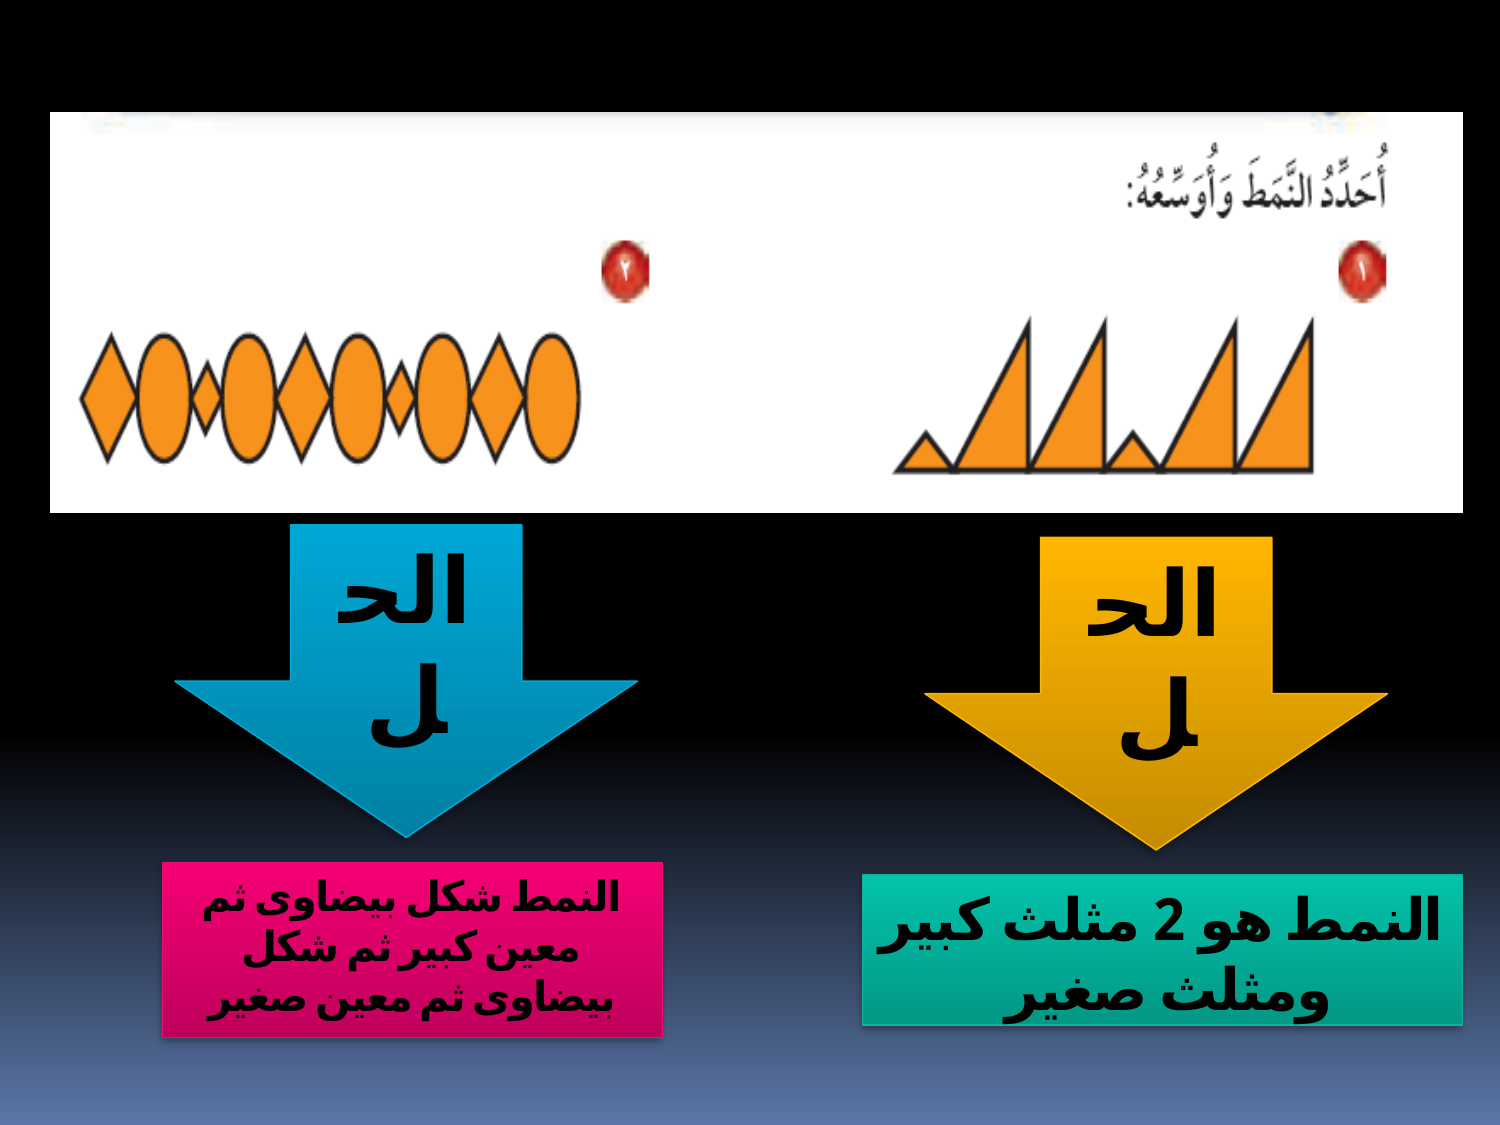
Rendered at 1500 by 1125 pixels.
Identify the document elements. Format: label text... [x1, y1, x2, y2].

text_box الحل [924, 536, 1389, 851]
text_box الحل [174, 524, 639, 839]
picture [49, 112, 1463, 513]
text_box النمط شكل بيضاوى ثم معين كبير ثم شكل بيضاوى ثم معين صغير [162, 862, 663, 1038]
text_box النمط هو 2 مثلث كبير ومثلث صغير [862, 874, 1463, 1026]
